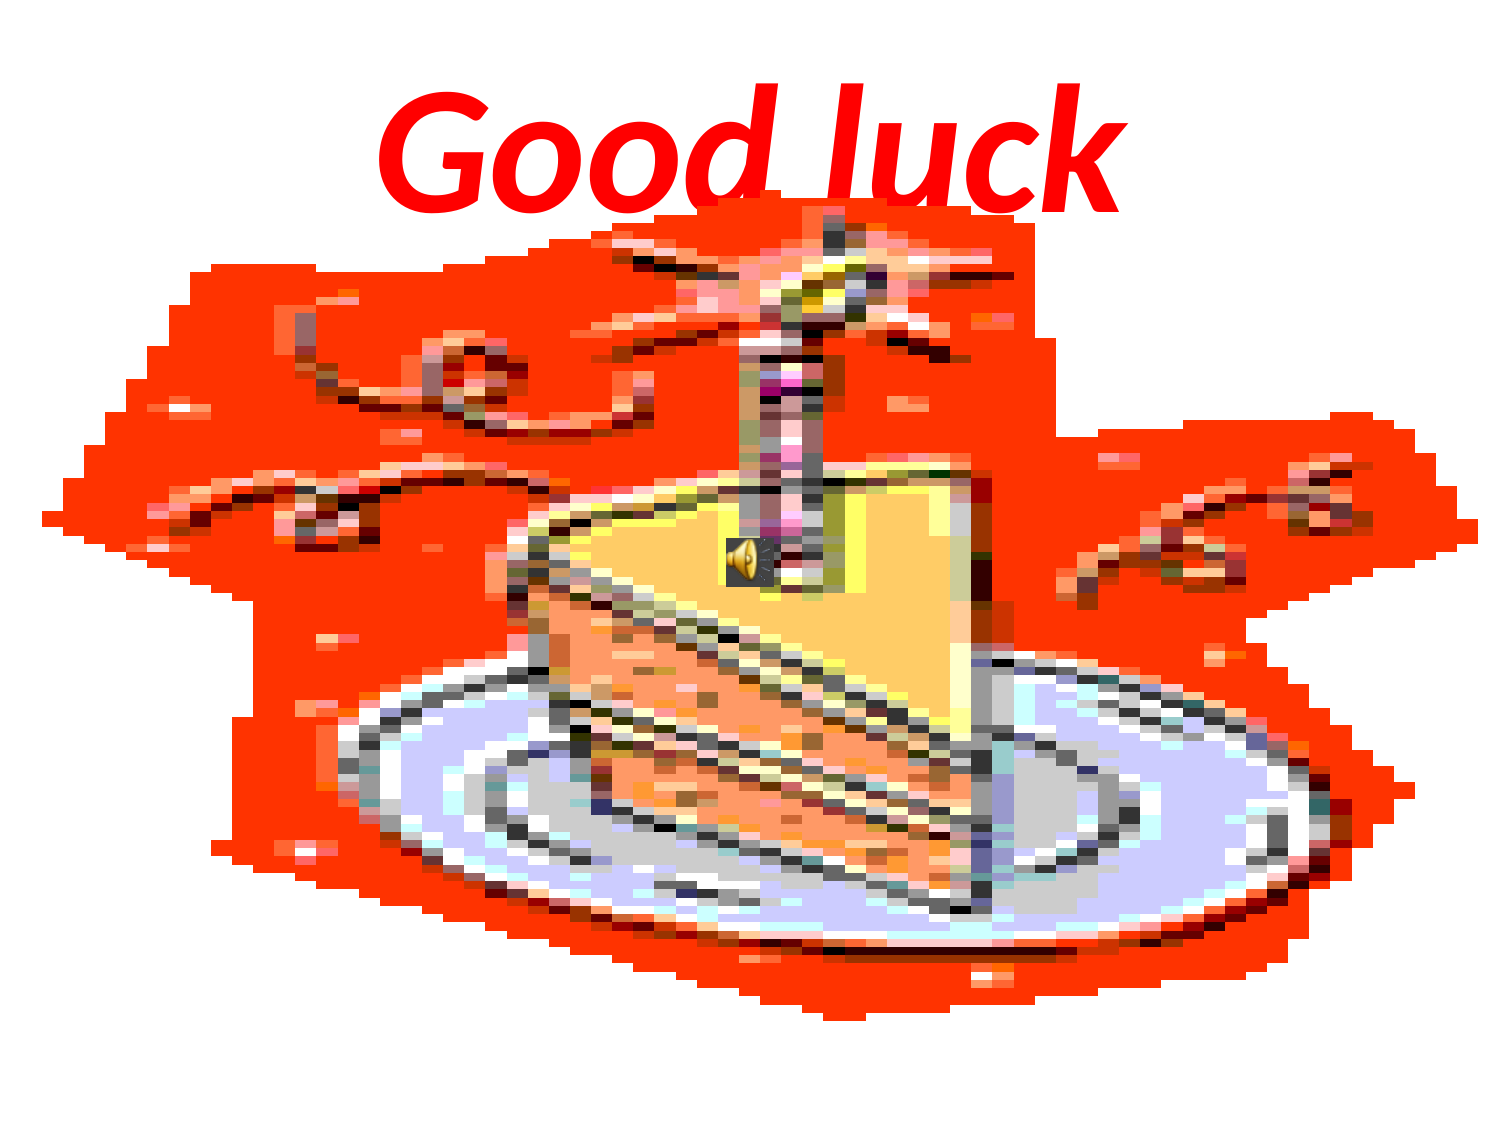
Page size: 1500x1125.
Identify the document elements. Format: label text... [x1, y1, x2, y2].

picture [724, 537, 776, 588]
title Good luck [75, 45, 1425, 172]
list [0, 174, 1500, 1038]
